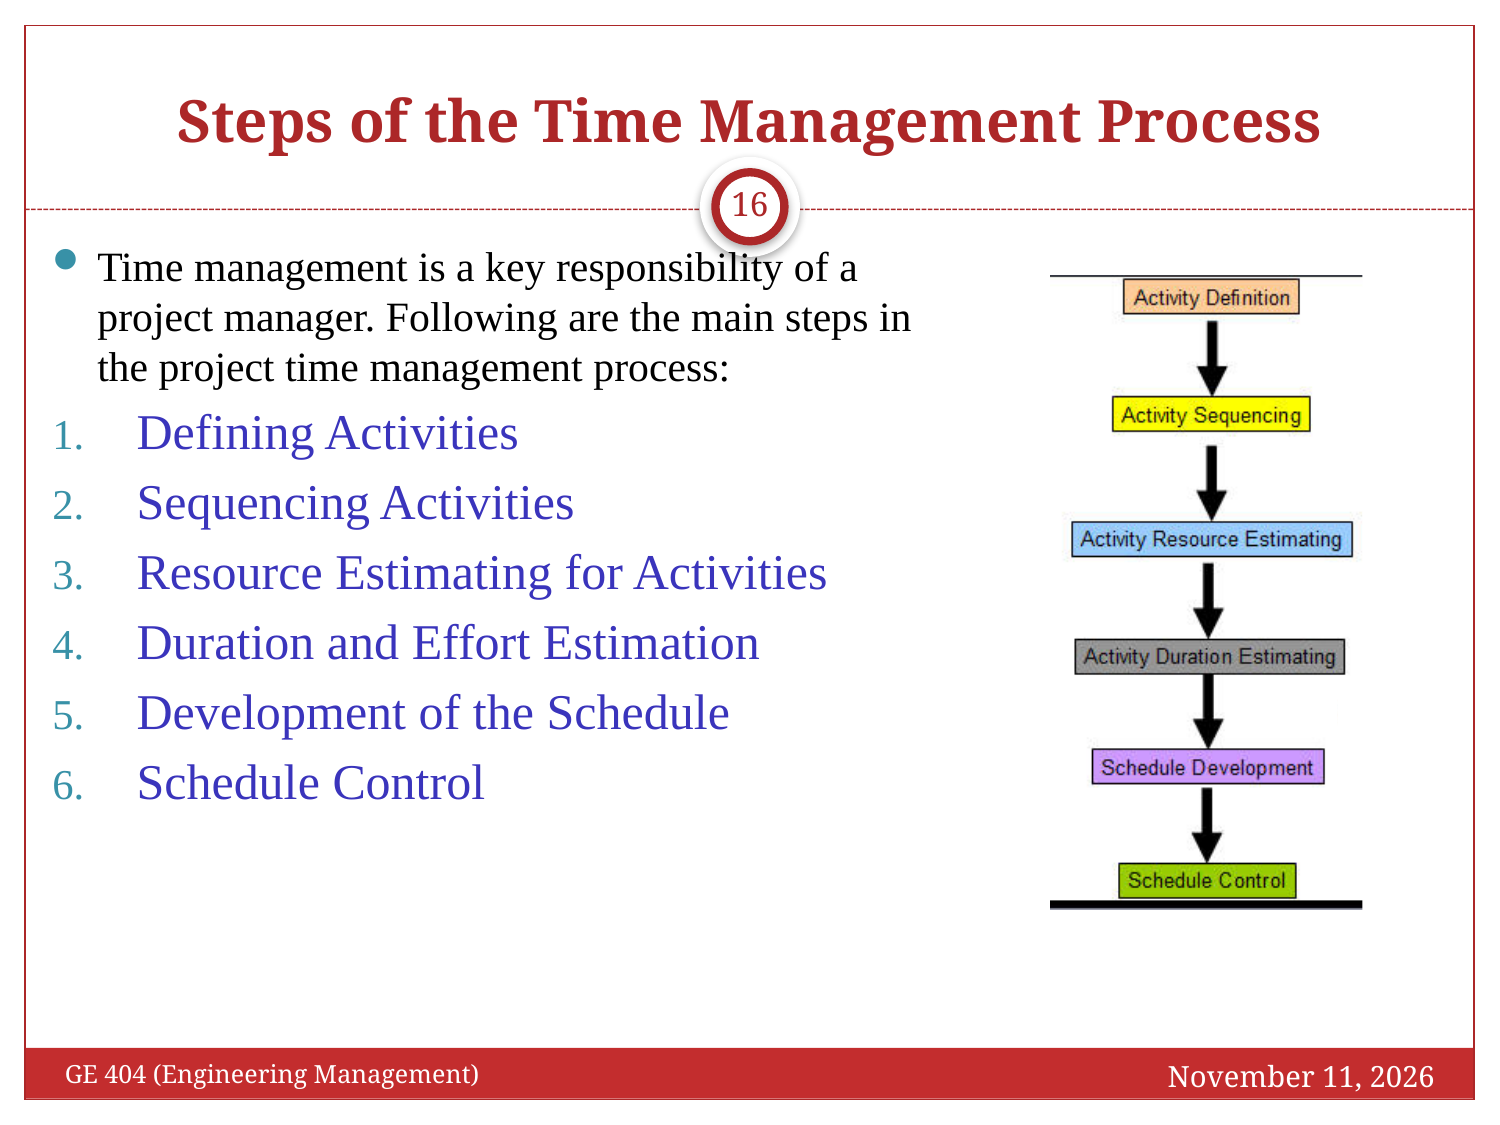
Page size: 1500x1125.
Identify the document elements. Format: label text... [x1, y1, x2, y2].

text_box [1049, 274, 1413, 910]
list Time management is a key responsibility of a project manager. Following are the main steps in the project time management process: Defining Activities Sequencing Activities Resource Estimating for Activities Duration and Effort Estimation Development of the Schedule Schedule Control [37, 231, 950, 982]
slide_number 16 [712, 169, 788, 231]
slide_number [950, 1050, 1450, 1111]
title Steps of the Time Management Process [49, 37, 1450, 162]
footer GE 404 (Engineering Management) [50, 1051, 638, 1112]
